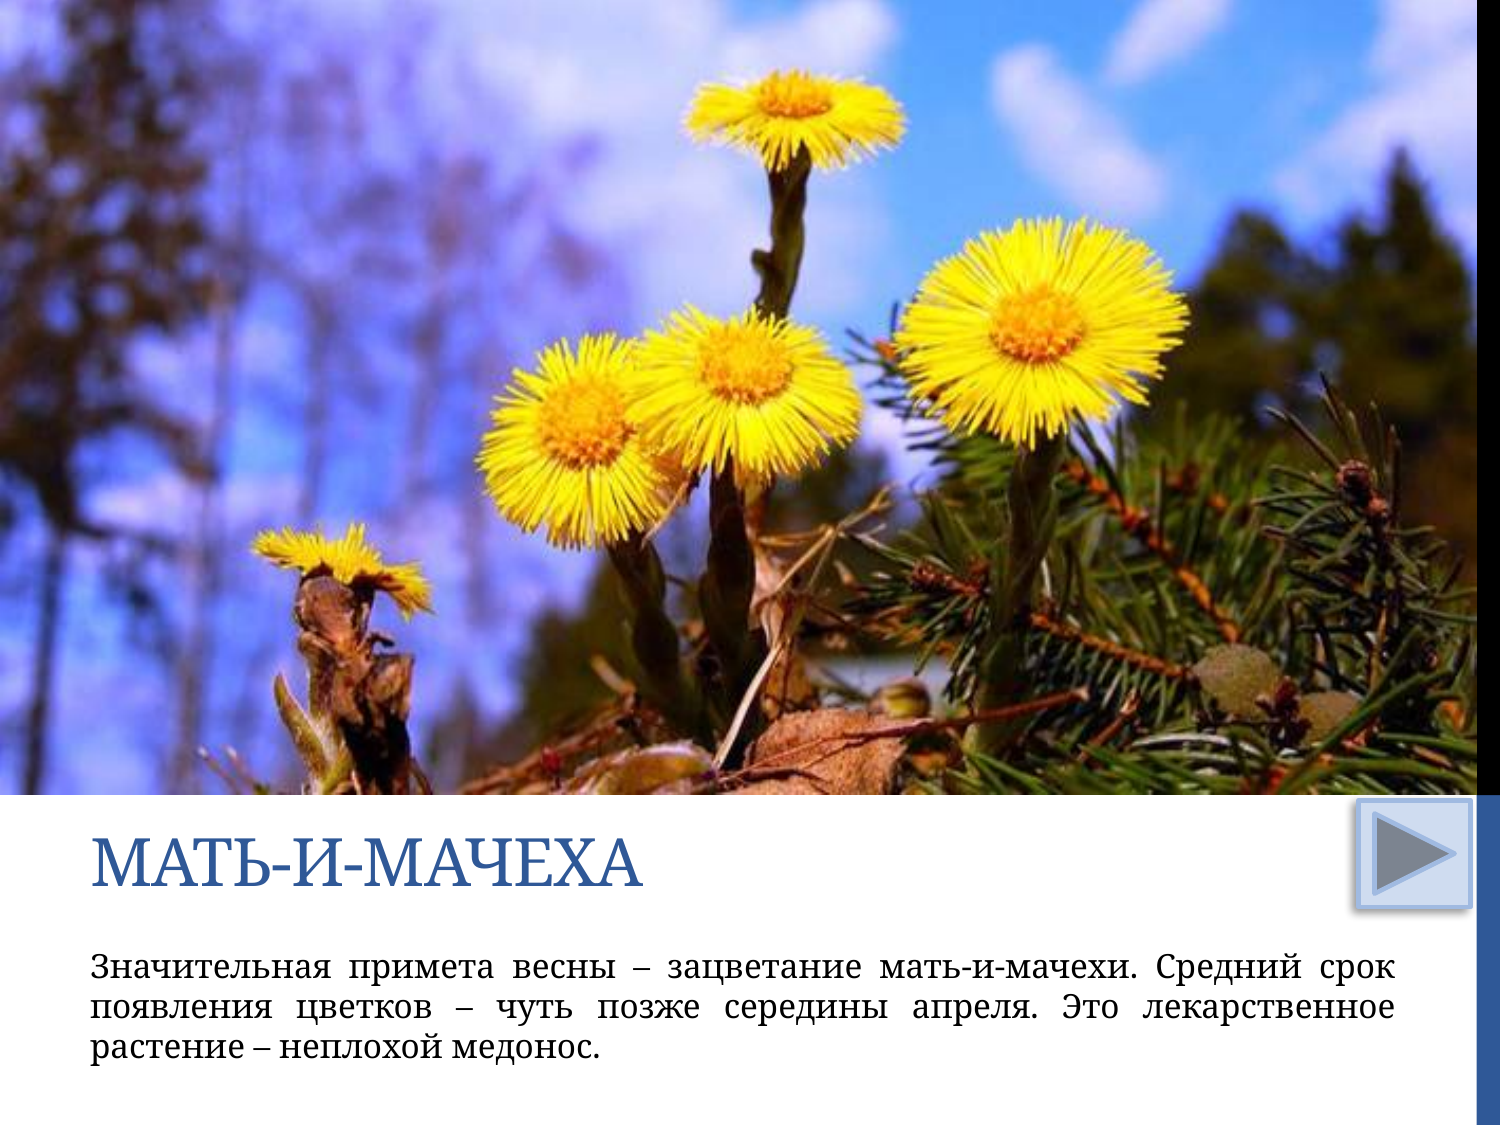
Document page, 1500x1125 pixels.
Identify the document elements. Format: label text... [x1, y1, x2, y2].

text_box [1356, 800, 1473, 909]
list Значительная примета весны – зацветание мать-и-мачехи. Средний срок появления цветков – чуть позже середины апреля. Это лекарственное растение – неплохой медонос. [74, 937, 1413, 1013]
title Мать-и-мачеха [75, 812, 1413, 938]
picture [0, 0, 1478, 796]
